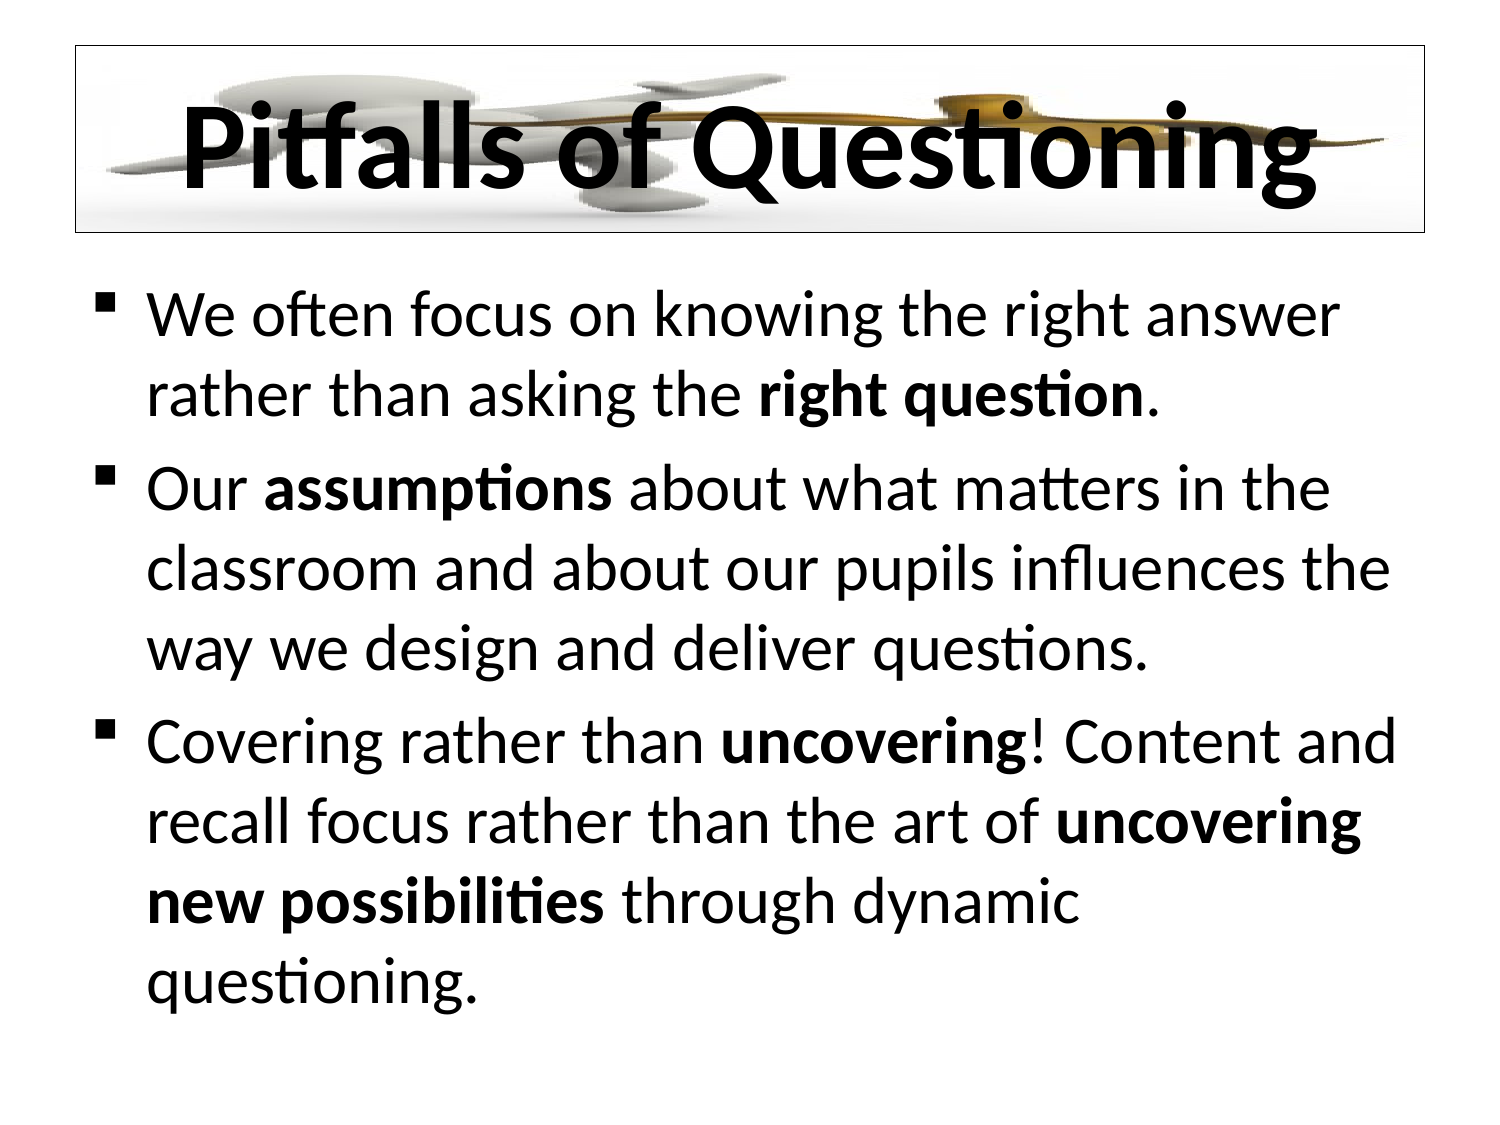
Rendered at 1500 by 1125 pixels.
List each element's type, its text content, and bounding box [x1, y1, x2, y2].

title Pitfalls of Questioning [75, 45, 1425, 233]
list We often focus on knowing the right answer rather than asking the right question. Our assumptions about what matters in the classroom and about our pupils influences the way we design and deliver questions. Covering rather than uncovering! Content and recall focus rather than the art of uncovering new possibilities through dynamic questioning. [75, 262, 1425, 1047]
